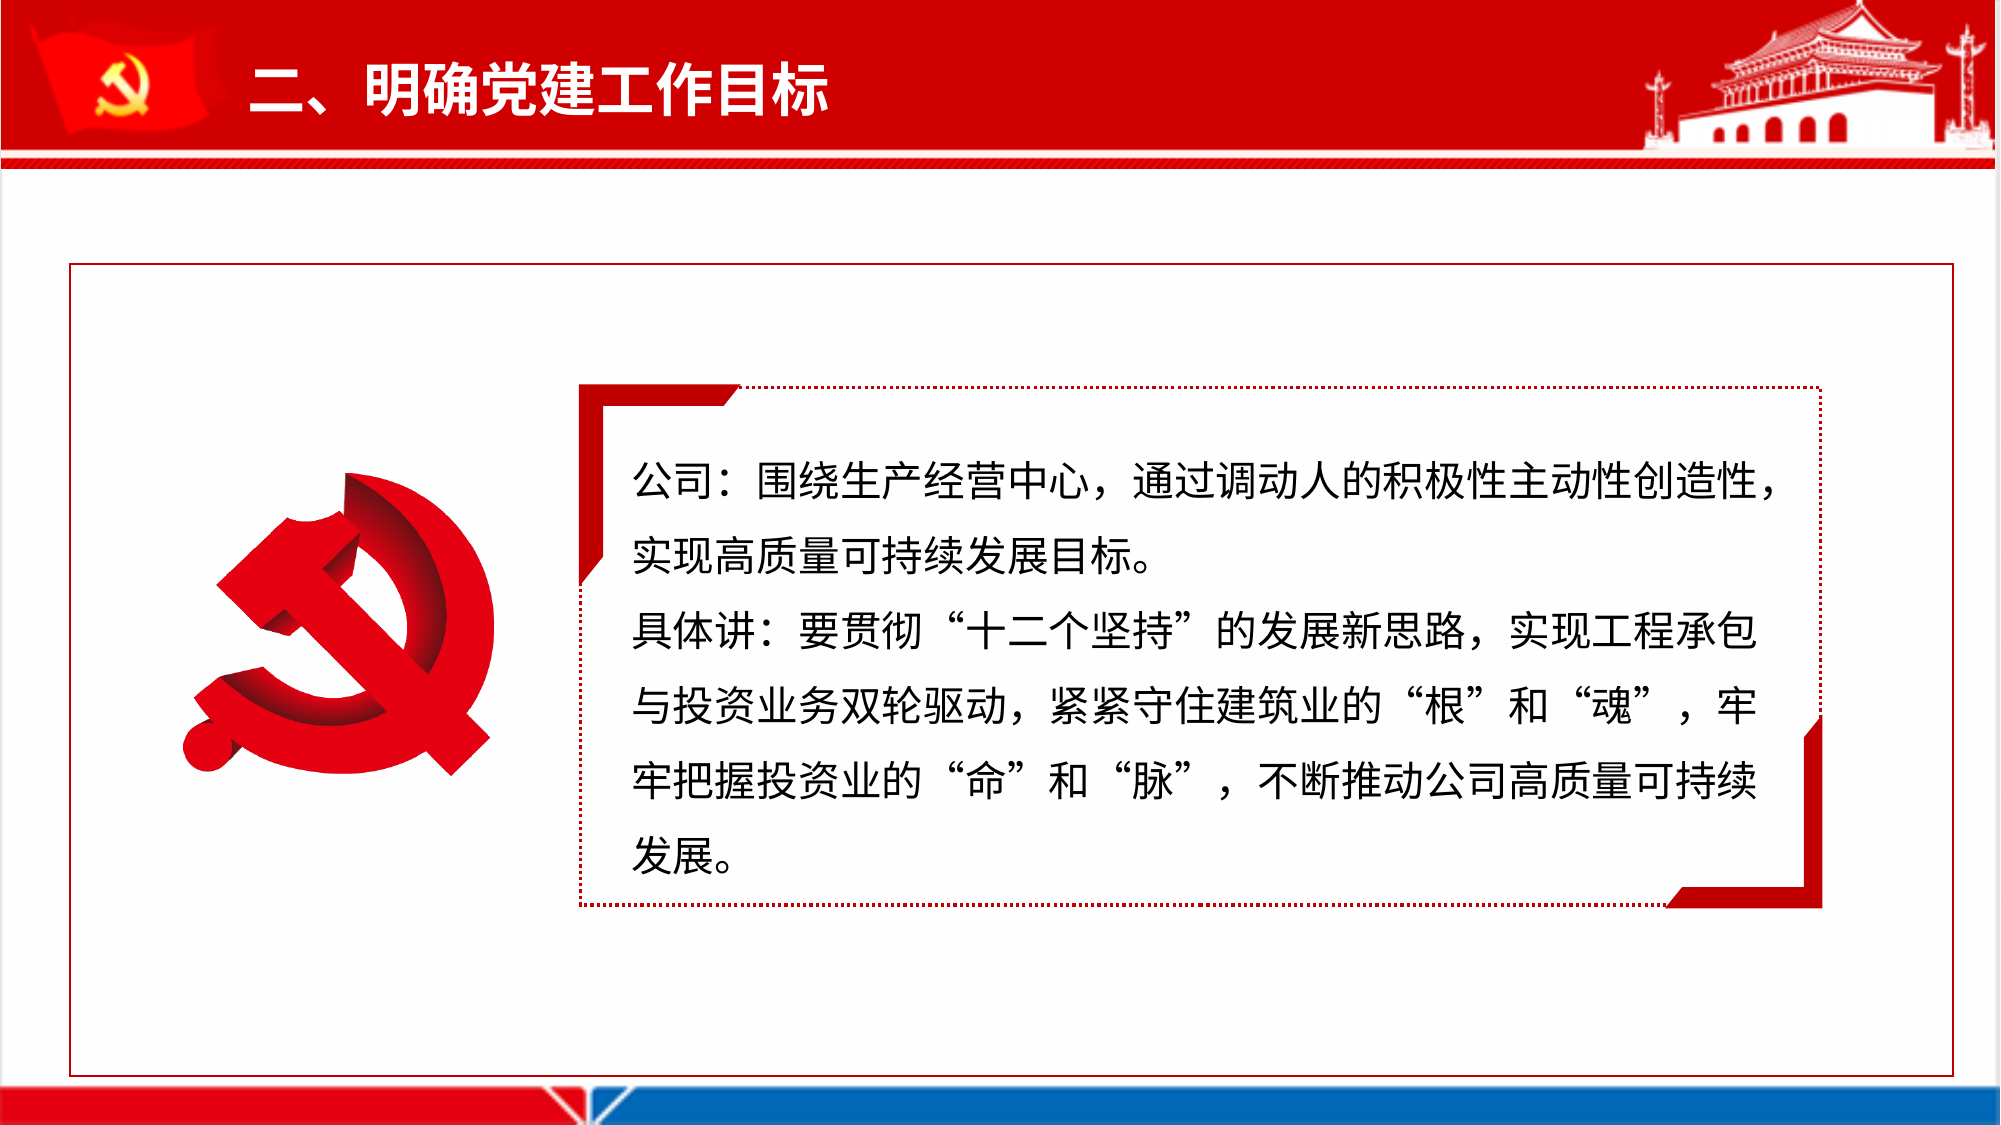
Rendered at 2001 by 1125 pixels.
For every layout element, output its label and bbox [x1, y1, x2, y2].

text_box [578, 384, 1823, 909]
picture [0, 0, 2001, 1125]
text_box [69, 264, 1953, 1077]
slide_number [1412, 1042, 1863, 1103]
